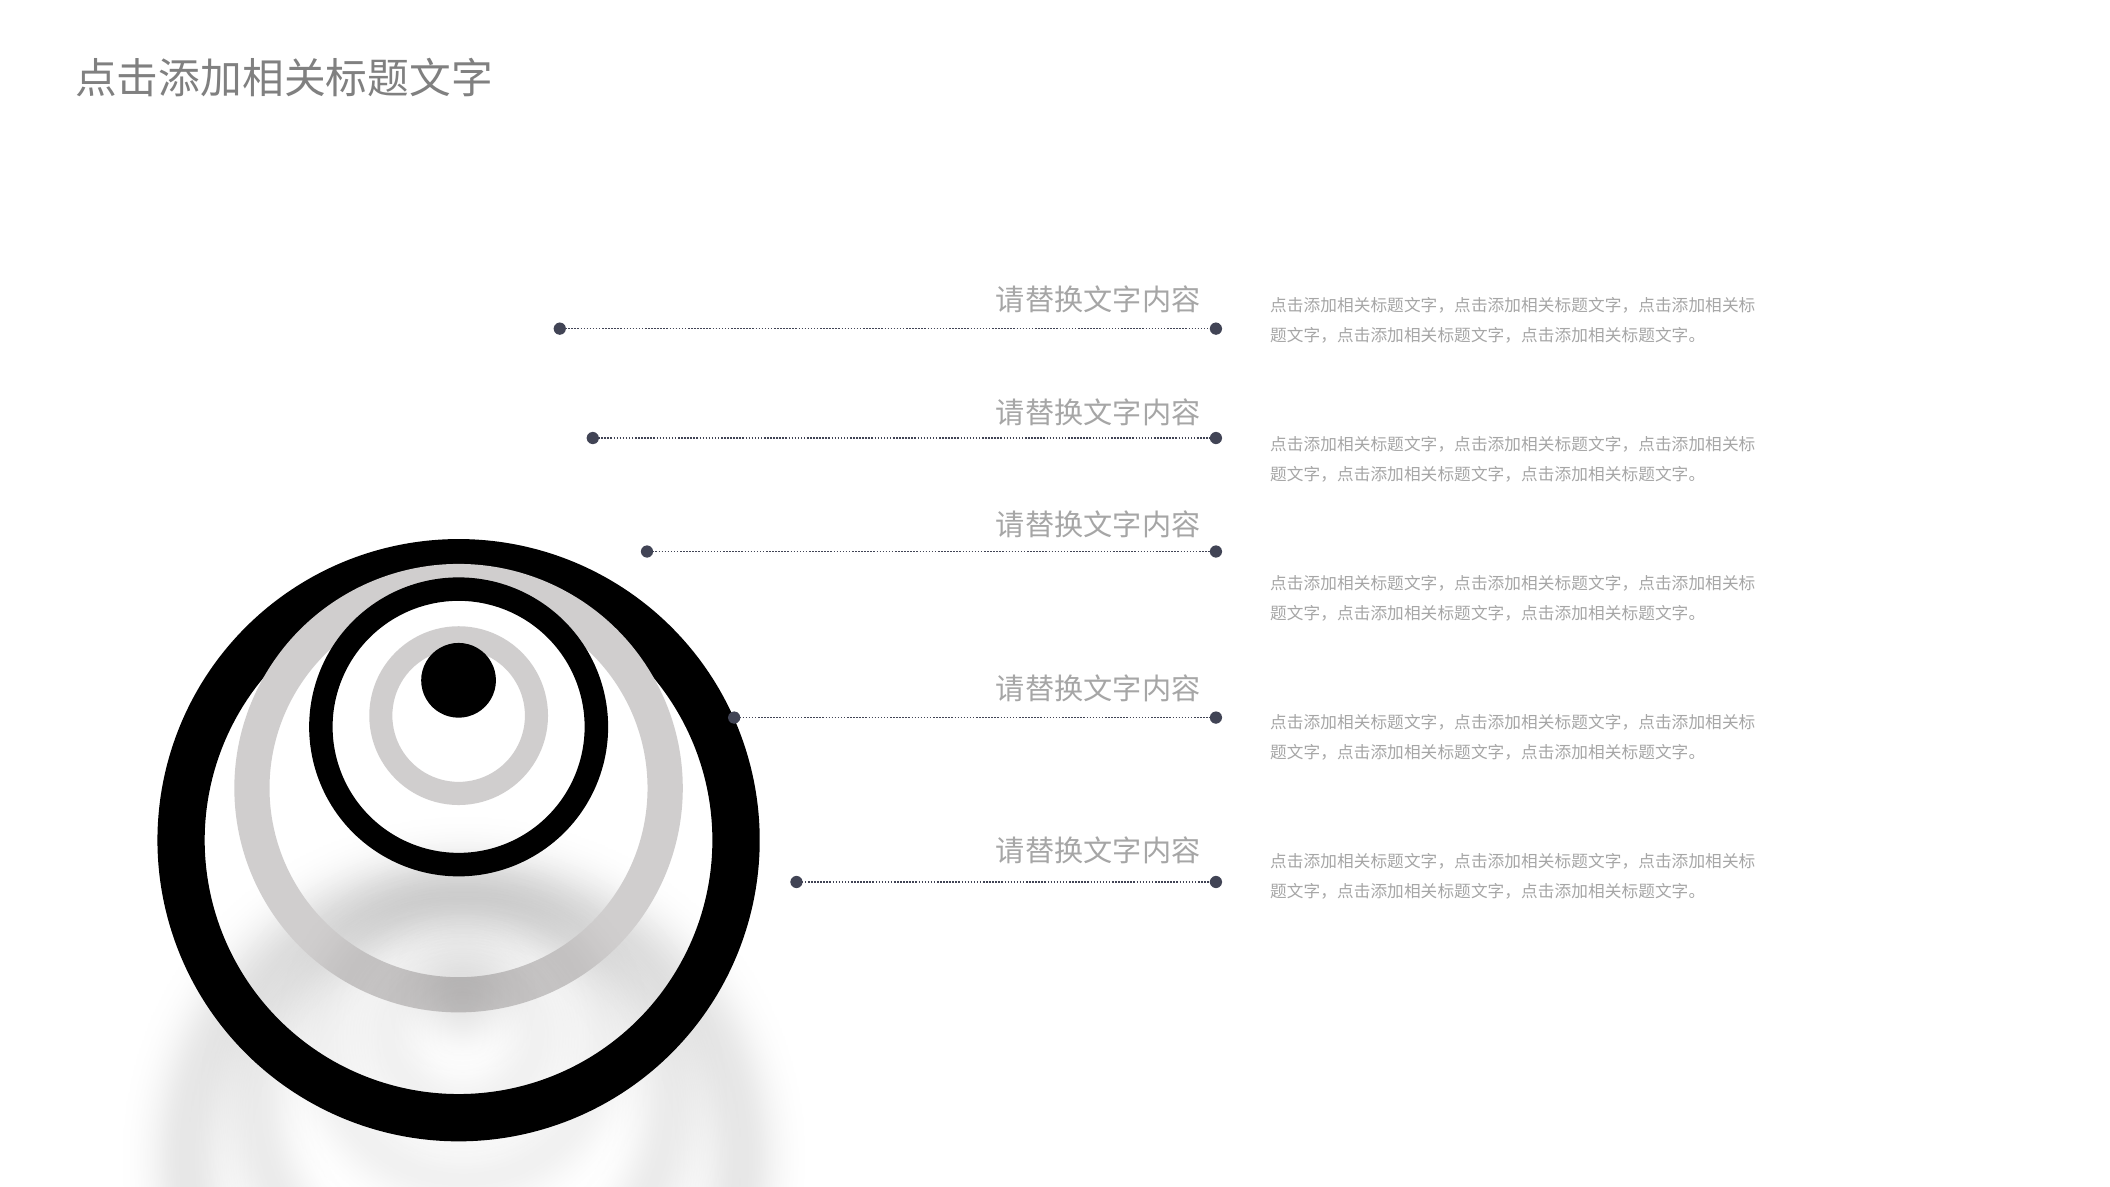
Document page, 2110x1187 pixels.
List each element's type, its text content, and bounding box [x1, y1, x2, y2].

text_box 点击添加相关标题文字，点击添加相关标题文字，点击添加相关标题文字，点击添加相关标题文字，点击添加相关标题文字。 [1255, 277, 1787, 352]
text_box 请替换文字内容 [980, 818, 1216, 876]
text_box [368, 625, 550, 807]
text_box [420, 641, 497, 719]
text_box 点击添加相关标题文字，点击添加相关标题文字，点击添加相关标题文字，点击添加相关标题文字，点击添加相关标题文字。 [1255, 833, 1787, 909]
text_box [156, 538, 761, 1039]
text_box [308, 576, 610, 878]
text_box 点击添加相关标题文字，点击添加相关标题文字，点击添加相关标题文字，点击添加相关标题文字，点击添加相关标题文字。 [1255, 694, 1787, 770]
text_box 点击添加相关标题文字，点击添加相关标题文字，点击添加相关标题文字，点击添加相关标题文字，点击添加相关标题文字。 [1255, 416, 1787, 491]
text_box [233, 562, 684, 965]
text_box 点击添加相关标题文字，点击添加相关标题文字，点击添加相关标题文字，点击添加相关标题文字，点击添加相关标题文字。 [1255, 555, 1787, 631]
text_box 点击添加相关标题文字 [59, 44, 563, 107]
text_box 请替换文字内容 [980, 380, 1216, 437]
text_box 请替换文字内容 [980, 656, 1216, 714]
text_box 请替换文字内容 [980, 491, 1216, 549]
text_box 请替换文字内容 [980, 267, 1216, 325]
